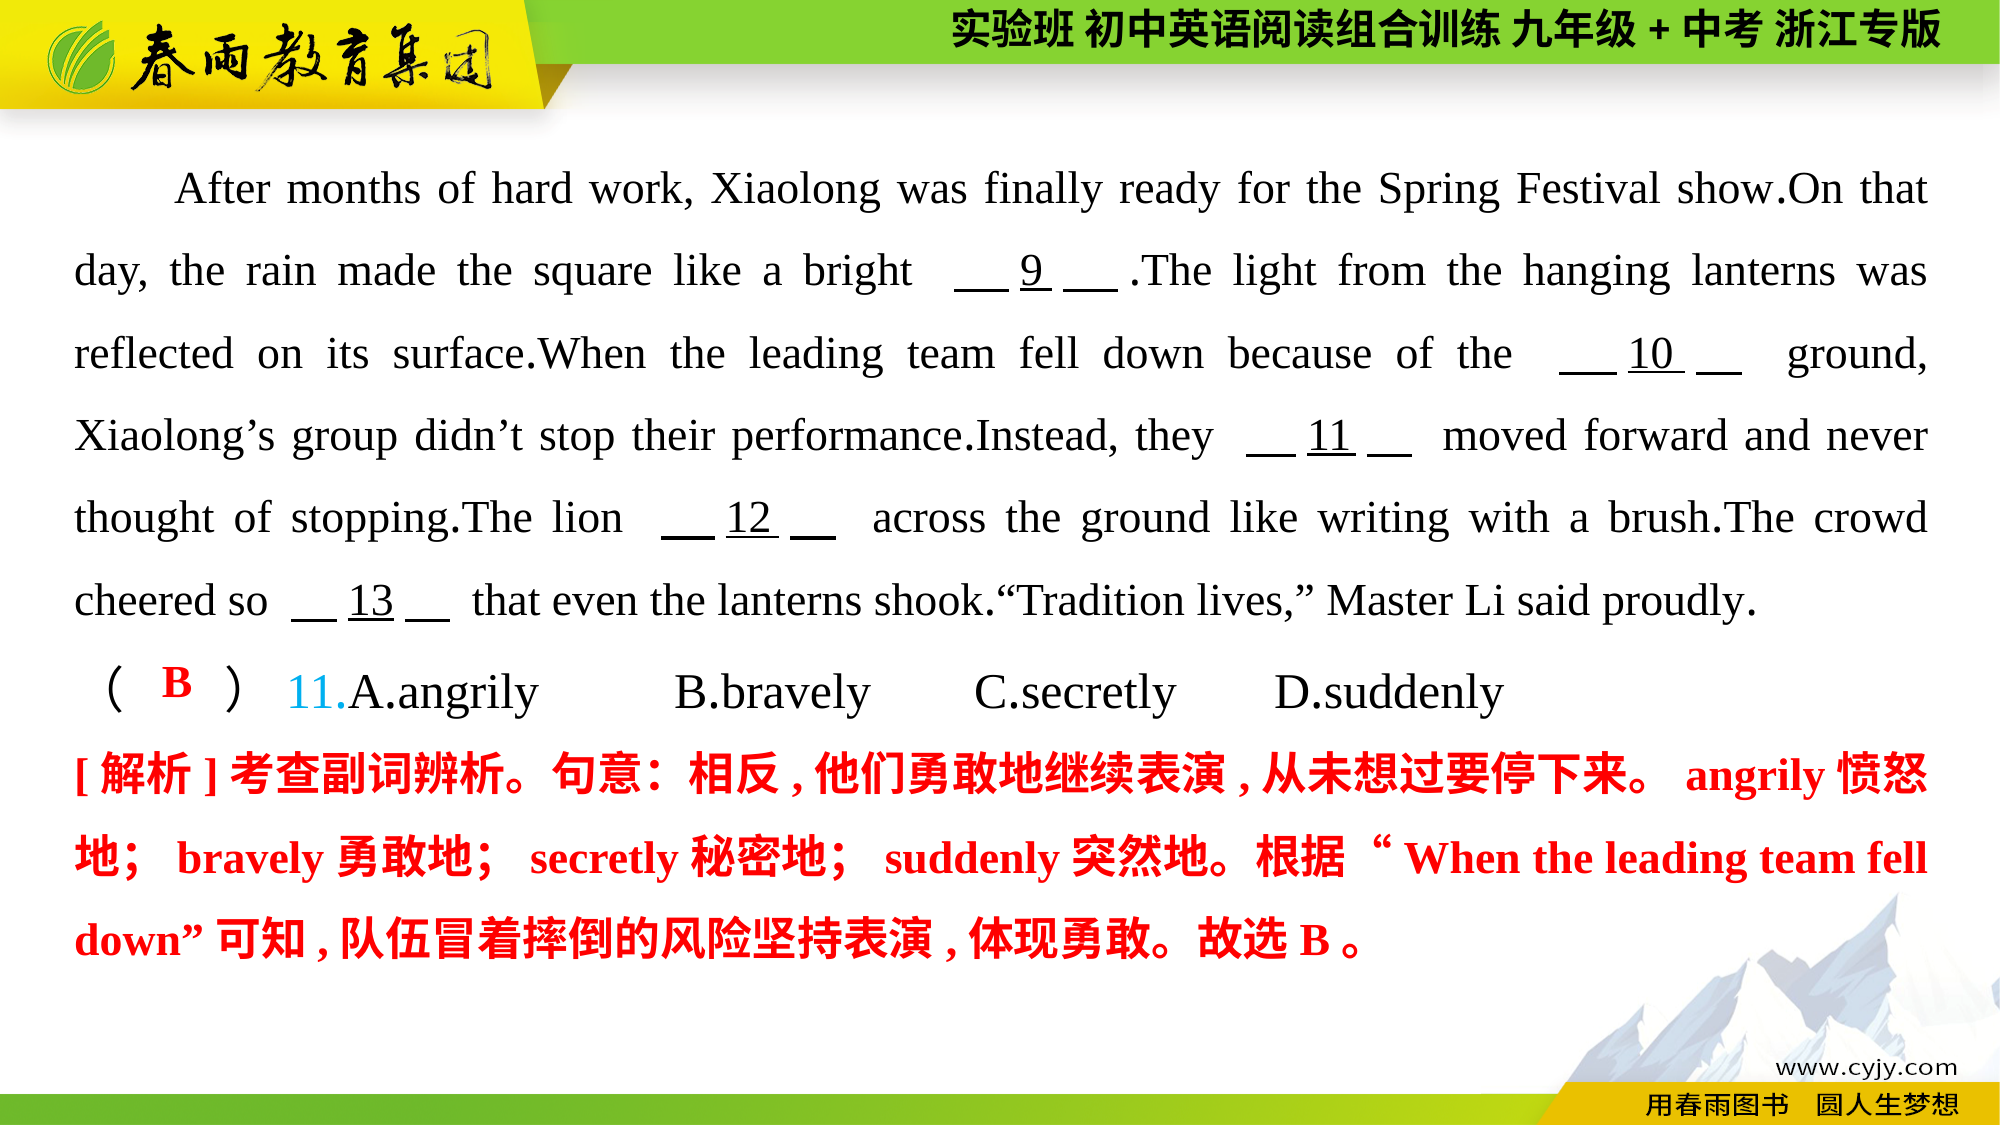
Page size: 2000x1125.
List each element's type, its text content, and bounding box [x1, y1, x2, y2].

picture [0, 0, 2000, 1125]
text_box （ ）11.A.angrily B.bravely C.secretly D.suddenly [59, 621, 1944, 709]
list After months of hard work, Xiaolong was finally ready for the Spring Festival show.On that day, the rain made the square like a bright 9 .The light from the hanging lanterns was reflected on its surface.When the leading team fell down because of the 10 ground, Xiaolong’s group didn’t stop their performance.Instead, they 11 moved forward and never thought of stopping.The lion 12 across the ground like writing with a brush.The crowd cheered so 13 that even the lanterns shook.“Tradition lives,” Master Li said proudly. [59, 122, 1944, 621]
text_box B [147, 644, 208, 714]
text_box [解析]考查副词辨析。句意：相反,他们勇敢地继续表演,从未想过要停下来。angrily愤怒地；bravely勇敢地；secretly秘密地；suddenly突然地。根据“When the leading team fell down”可知,队伍冒着摔倒的风险坚持表演,体现勇敢。故选B。 [59, 709, 1944, 973]
